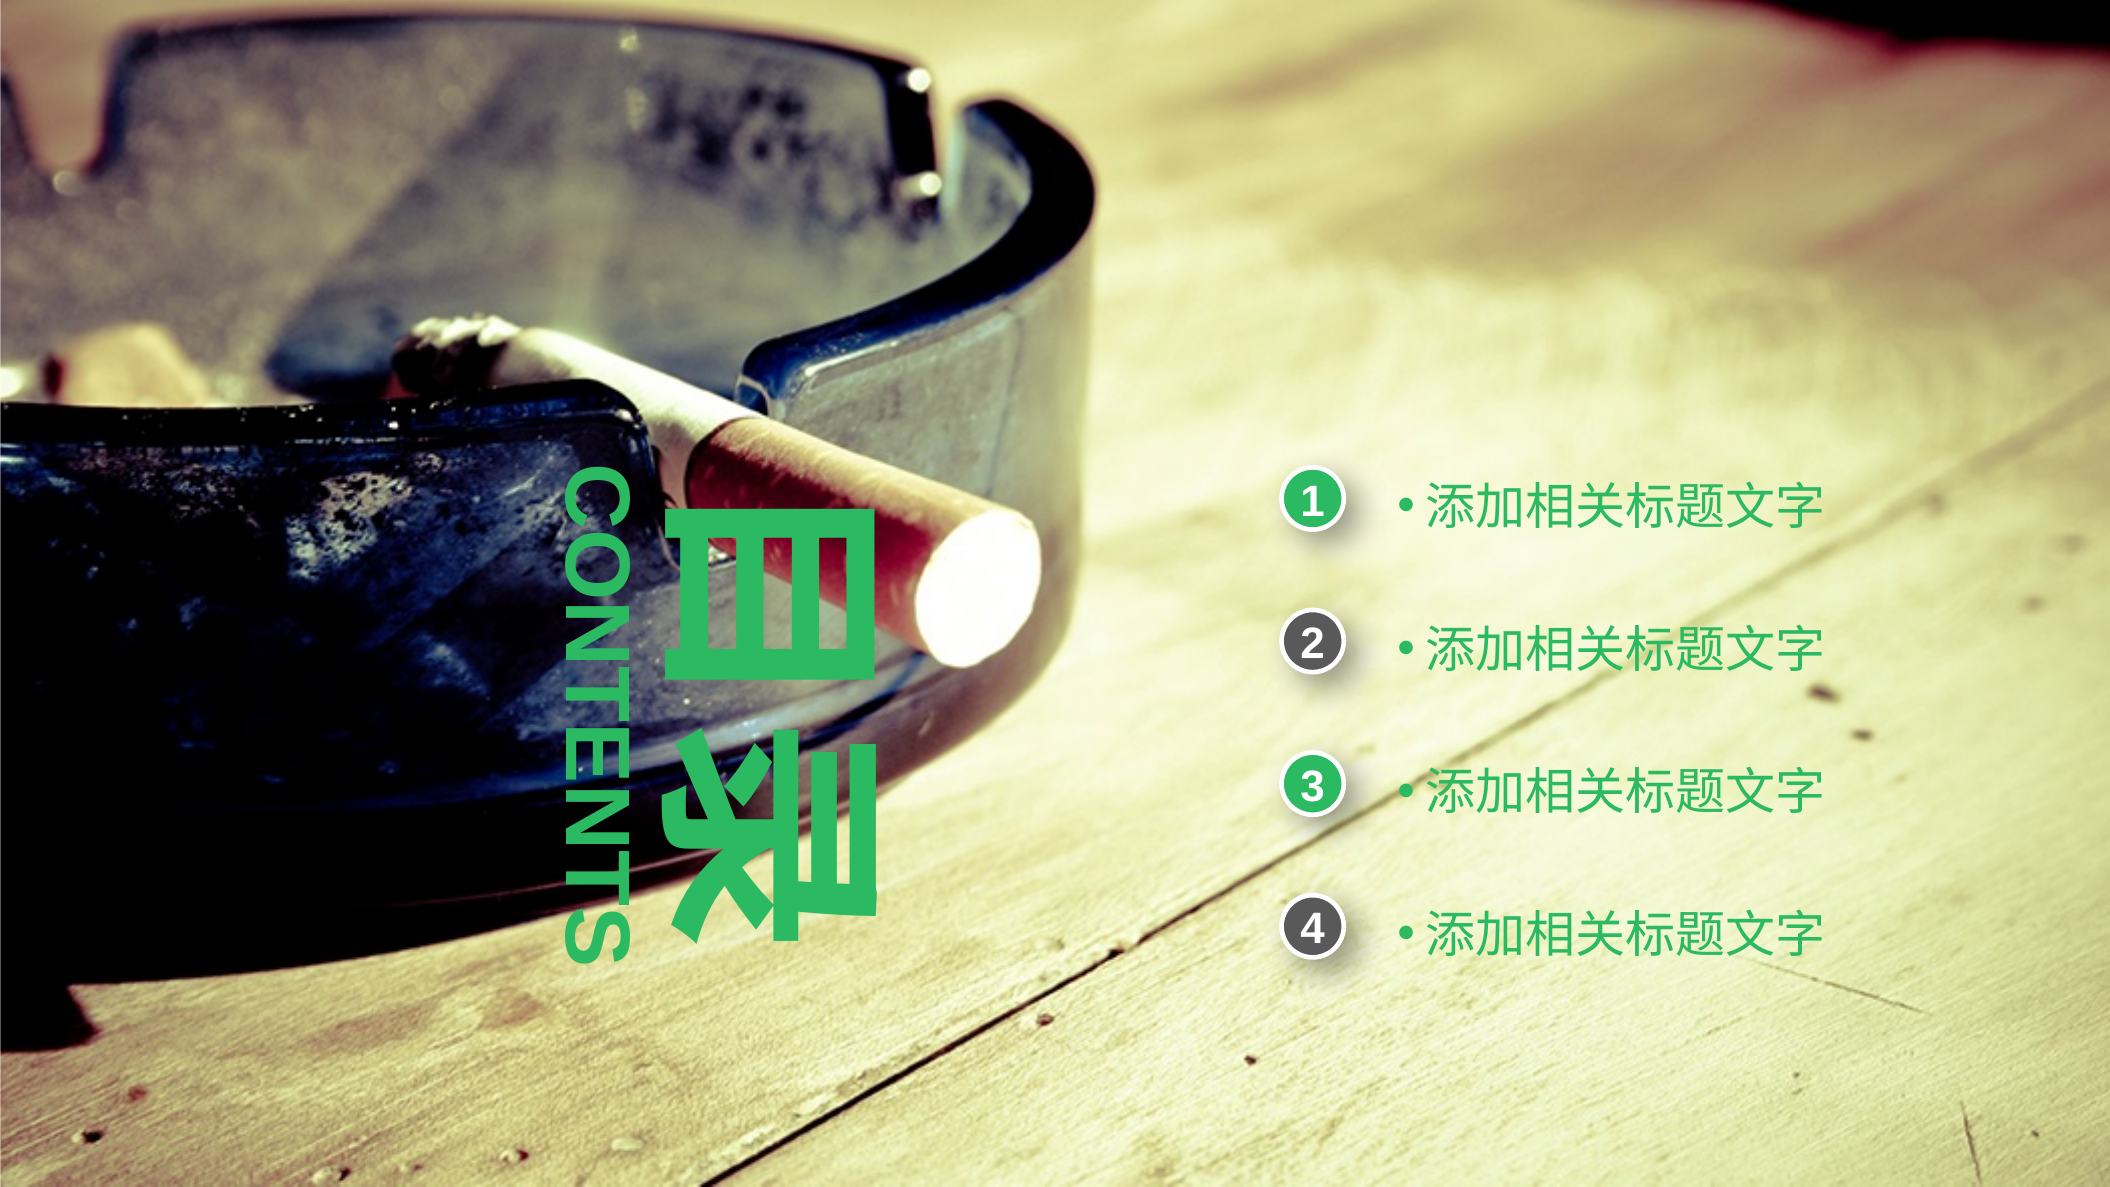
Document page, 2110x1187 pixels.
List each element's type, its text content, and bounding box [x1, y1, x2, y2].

text_box 1 [1280, 466, 1345, 531]
text_box CONTENTS [548, 444, 635, 986]
text_box 目录 [635, 404, 926, 1027]
text_box 4 [1280, 894, 1345, 959]
text_box [0, 0, 2110, 1187]
text_box 3 [1280, 751, 1345, 816]
text_box 2 [1280, 608, 1345, 674]
